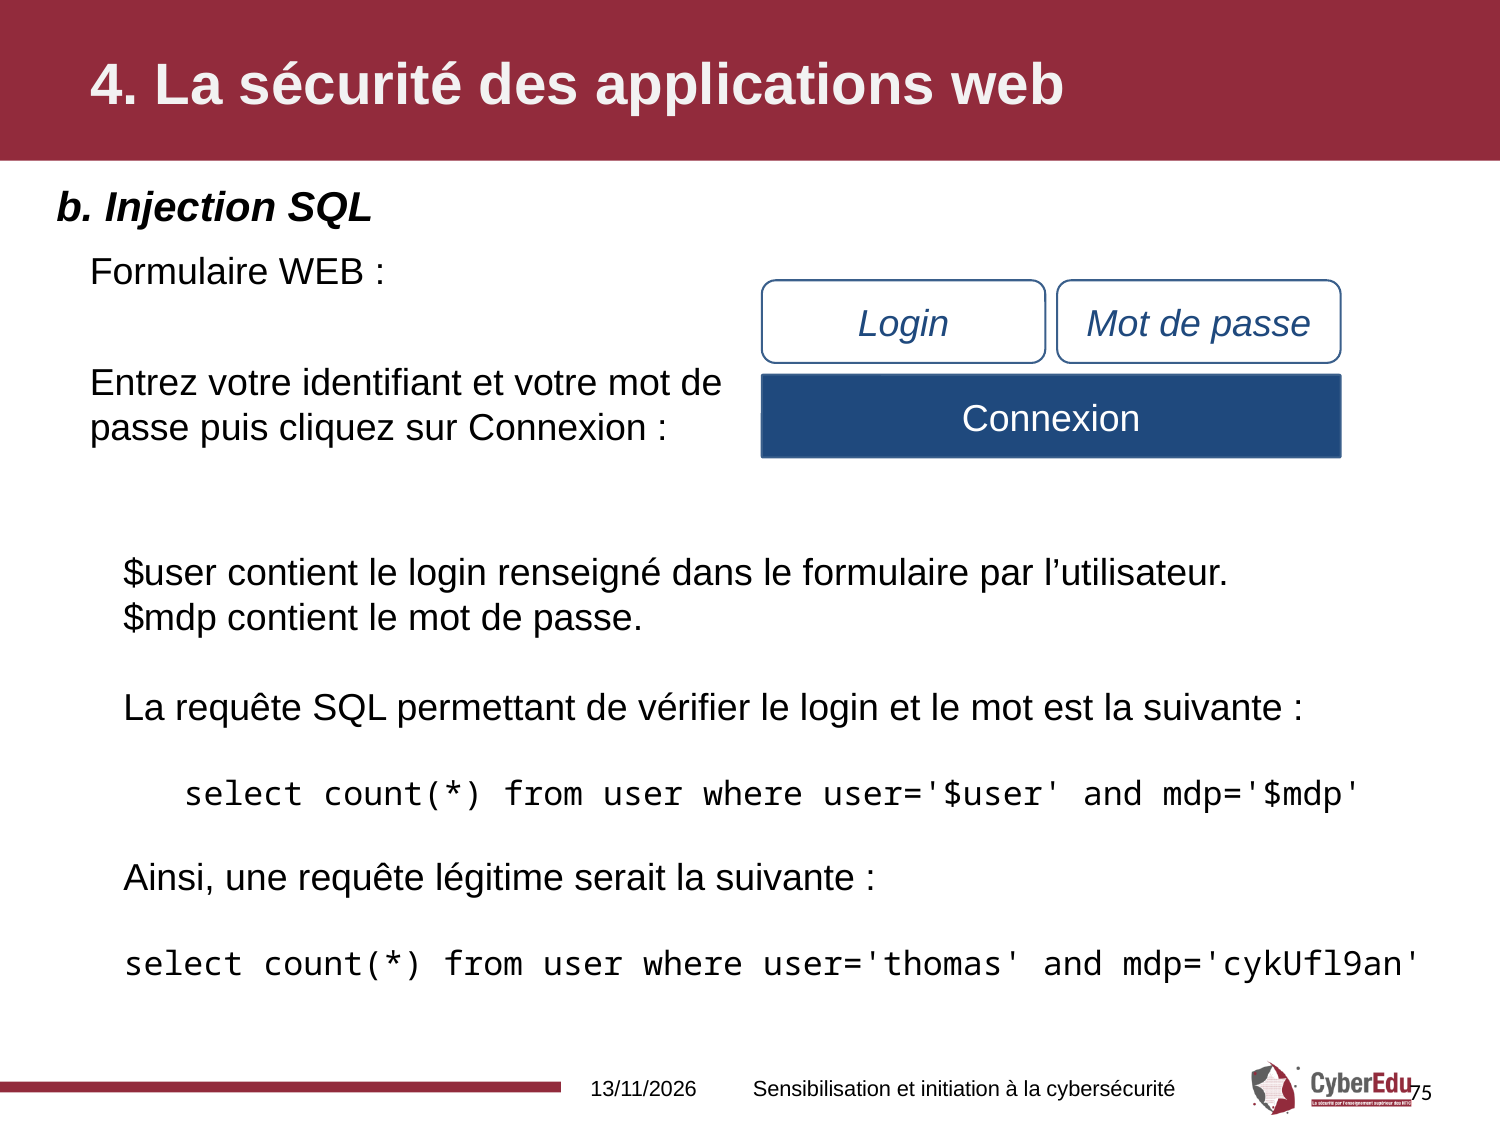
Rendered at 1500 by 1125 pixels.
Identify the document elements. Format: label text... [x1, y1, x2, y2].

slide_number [561, 1057, 727, 1118]
text_box Mot de passe [1055, 278, 1343, 366]
text_box Connexion [759, 372, 1343, 460]
title 4. La sécurité des applications web [75, 1, 1425, 161]
text_box Formulaire WEB : [74, 239, 685, 300]
picture [1246, 1060, 1412, 1115]
text_box Entrez votre identifiant et votre mot de passe puis cliquez sur Connexion : [74, 350, 757, 455]
text_box Login [759, 278, 1048, 366]
text_box b. Injection SQL [41, 172, 1471, 268]
footer Sensibilisation et initiation à la cybersécurité [738, 1057, 1236, 1118]
text_box $user contient le login renseigné dans le formulaire par l’utilisateur. $mdp contient le mot de passe. La requête SQL permettant de vérifier le login et le mot est la suivante : select count(*) from user where user='$user' and mdp='$mdp' Ainsi, une requête légitime serait la suivante : select count(*) from user where user='thomas' and mdp='cykUfl9an' [108, 540, 1439, 1030]
